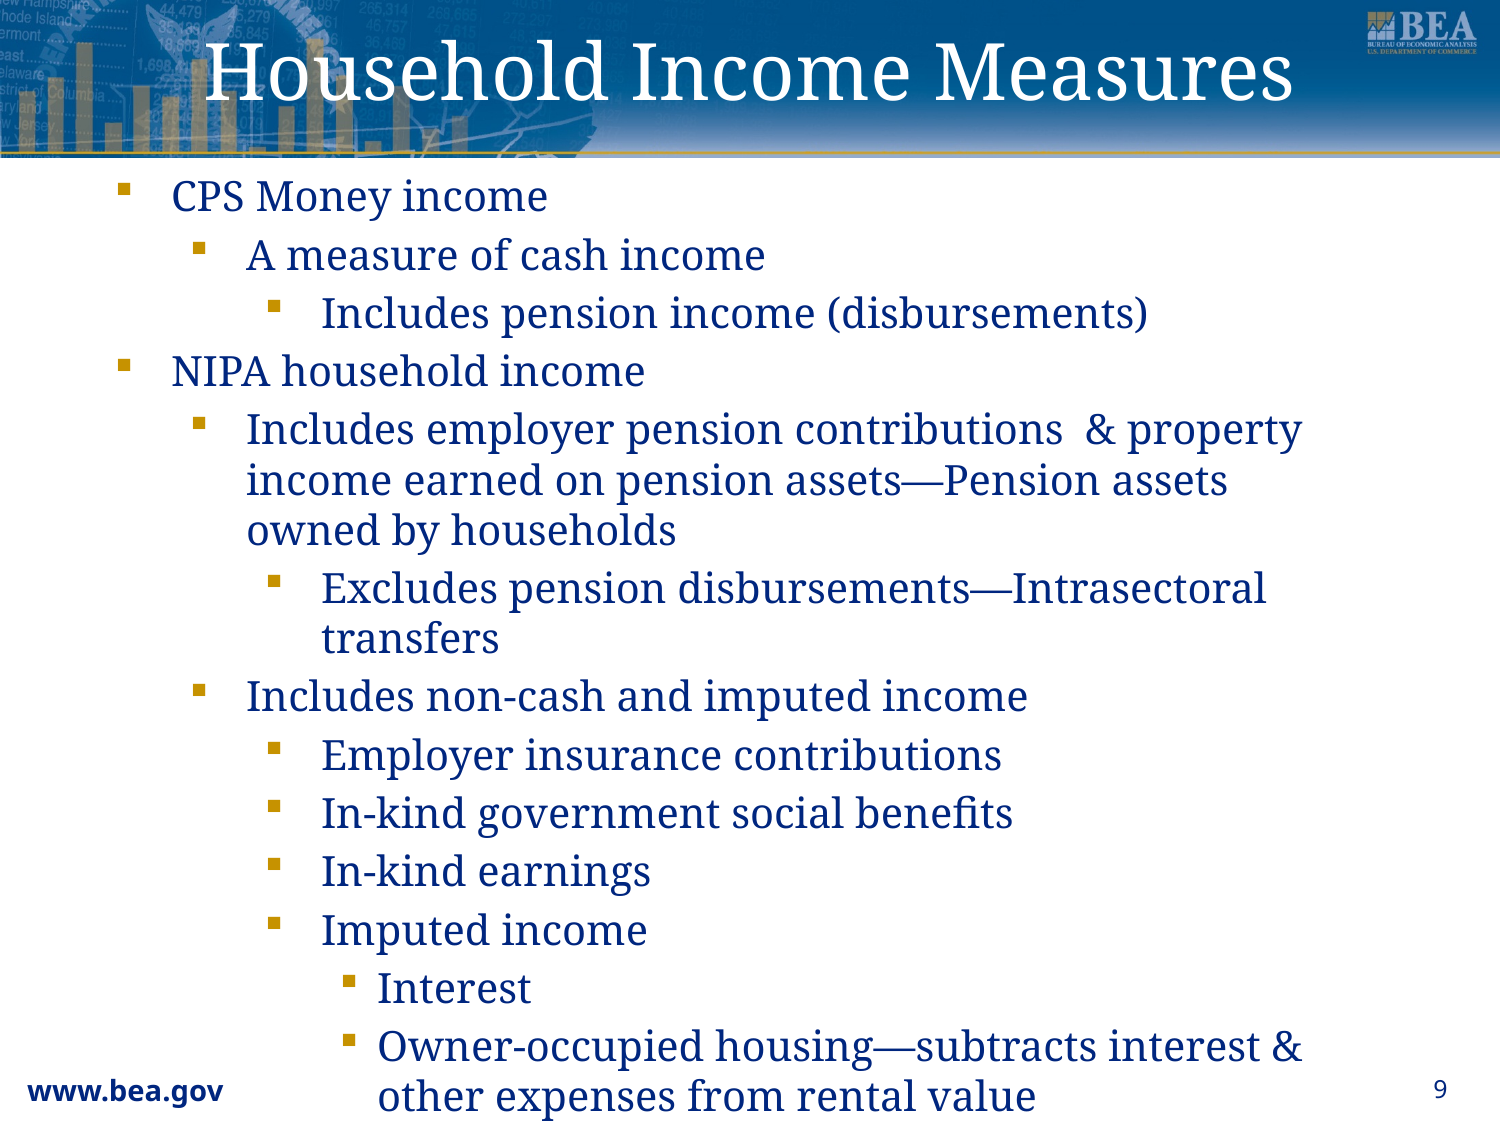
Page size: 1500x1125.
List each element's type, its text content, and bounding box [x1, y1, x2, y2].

title Household Income Measures [0, 0, 1500, 138]
slide_number 9 [1400, 1062, 1463, 1116]
text_box CPS Money income A measure of cash income Includes pension income (disbursements) NIPA household income Includes employer pension contributions & property income earned on pension assets—Pension assets owned by households Excludes pension disbursements—Intrasectoral transfers Includes non-cash and imputed income Employer insurance contributions In-kind government social benefits In-kind earnings Imputed income Interest Owner-occupied housing—subtracts interest & other expenses from rental value [99, 162, 1375, 1088]
picture [0, 138, 1500, 158]
